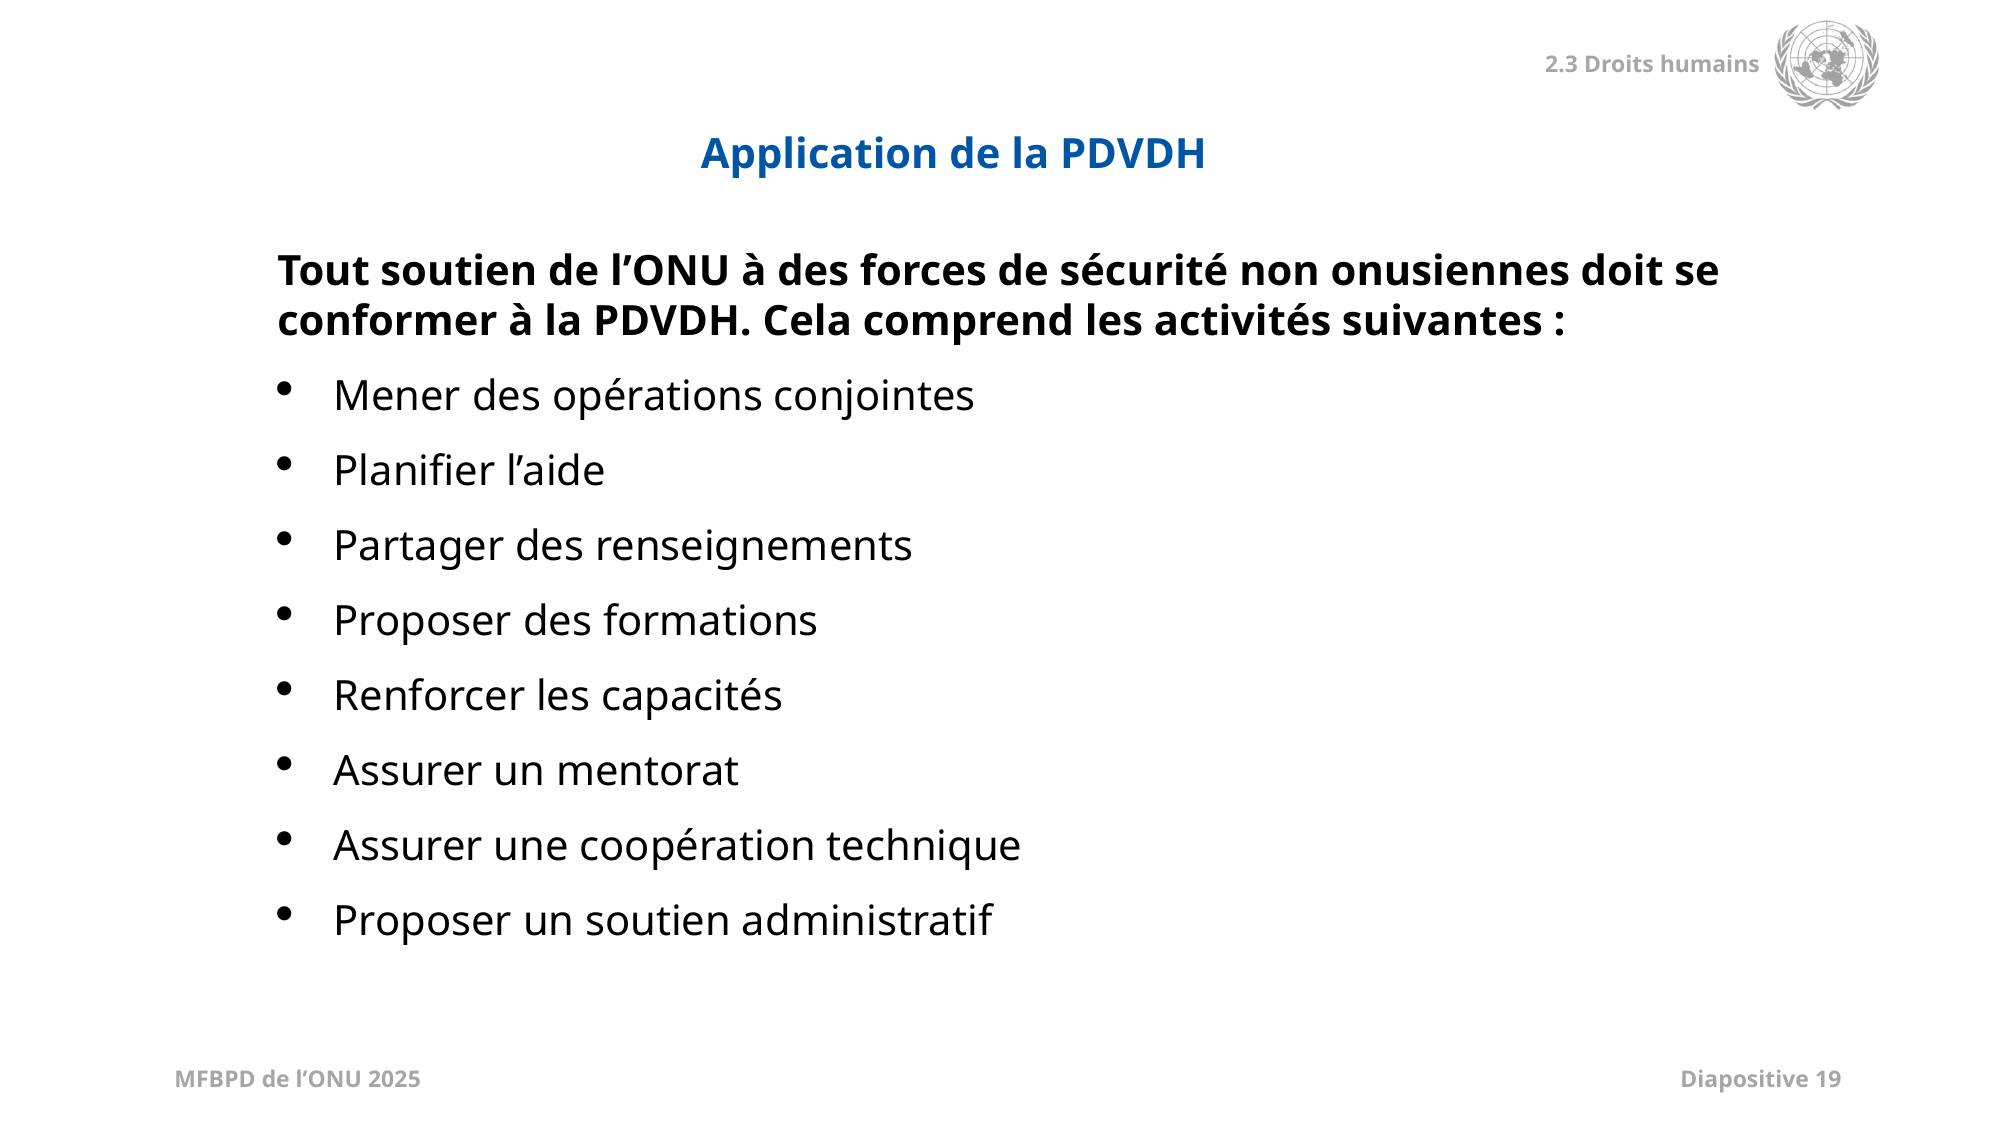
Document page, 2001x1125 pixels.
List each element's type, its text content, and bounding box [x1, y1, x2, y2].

text_box Application de la PDVDH [158, 119, 1750, 185]
text_box Tout soutien de l’ONU à des forces de sécurité non onusiennes doit se conformer à la PDVDH. Cela comprend les activités suivantes : Mener des opérations conjointes Planifier l’aide Partager des renseignements Proposer des formations Renforcer les capacités Assurer un mentorat Assurer une coopération technique Proposer un soutien administratif [262, 235, 1739, 952]
